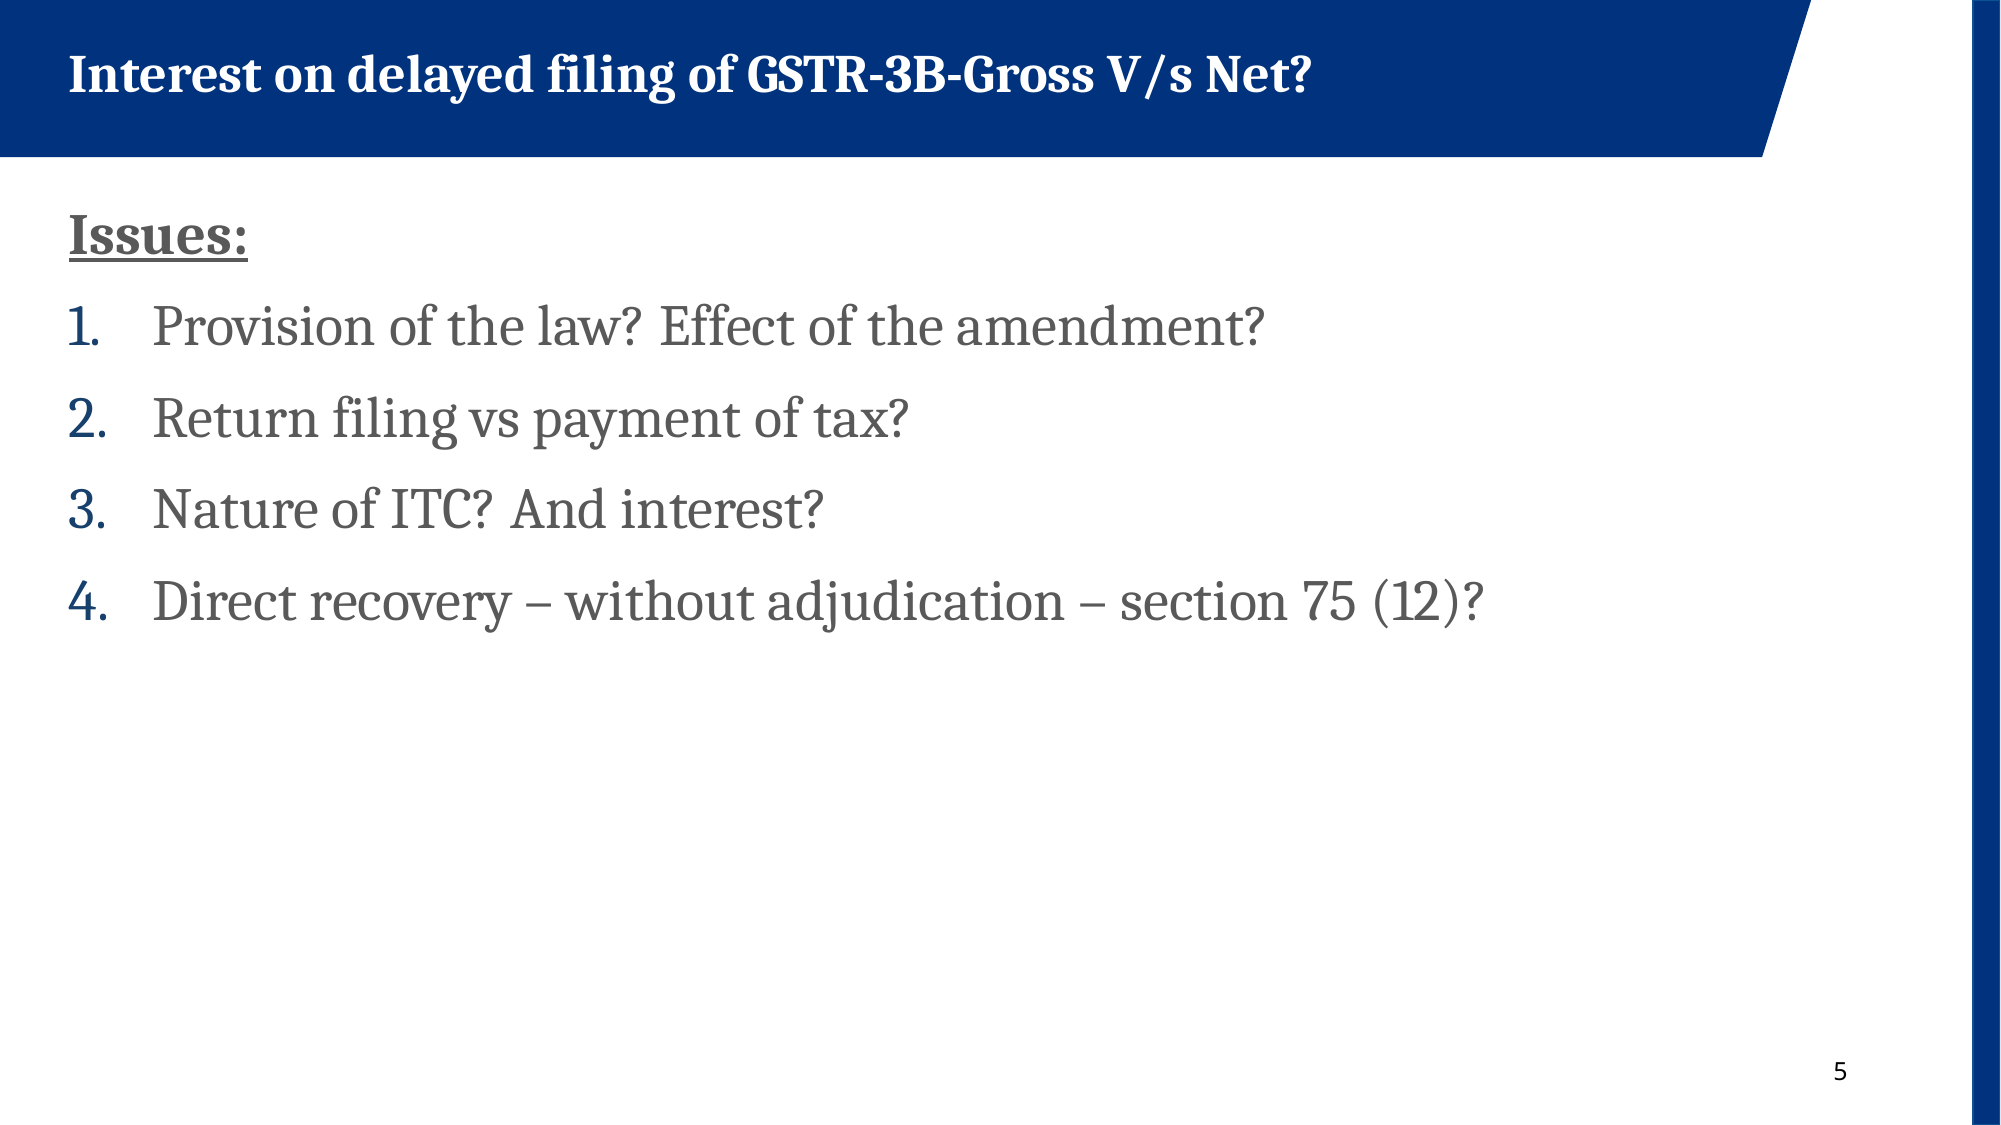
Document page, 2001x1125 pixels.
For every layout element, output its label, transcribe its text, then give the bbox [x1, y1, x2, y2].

list Interest on delayed filing of GSTR-3B-Gross V/s Net? [53, 24, 1433, 121]
slide_number 5 [1412, 1042, 1863, 1103]
list Issues: Provision of the law? Effect of the amendment? Return filing vs payment of tax? Nature of ITC? And interest? Direct recovery – without adjudication – section 75 (12)? [53, 181, 1898, 1043]
